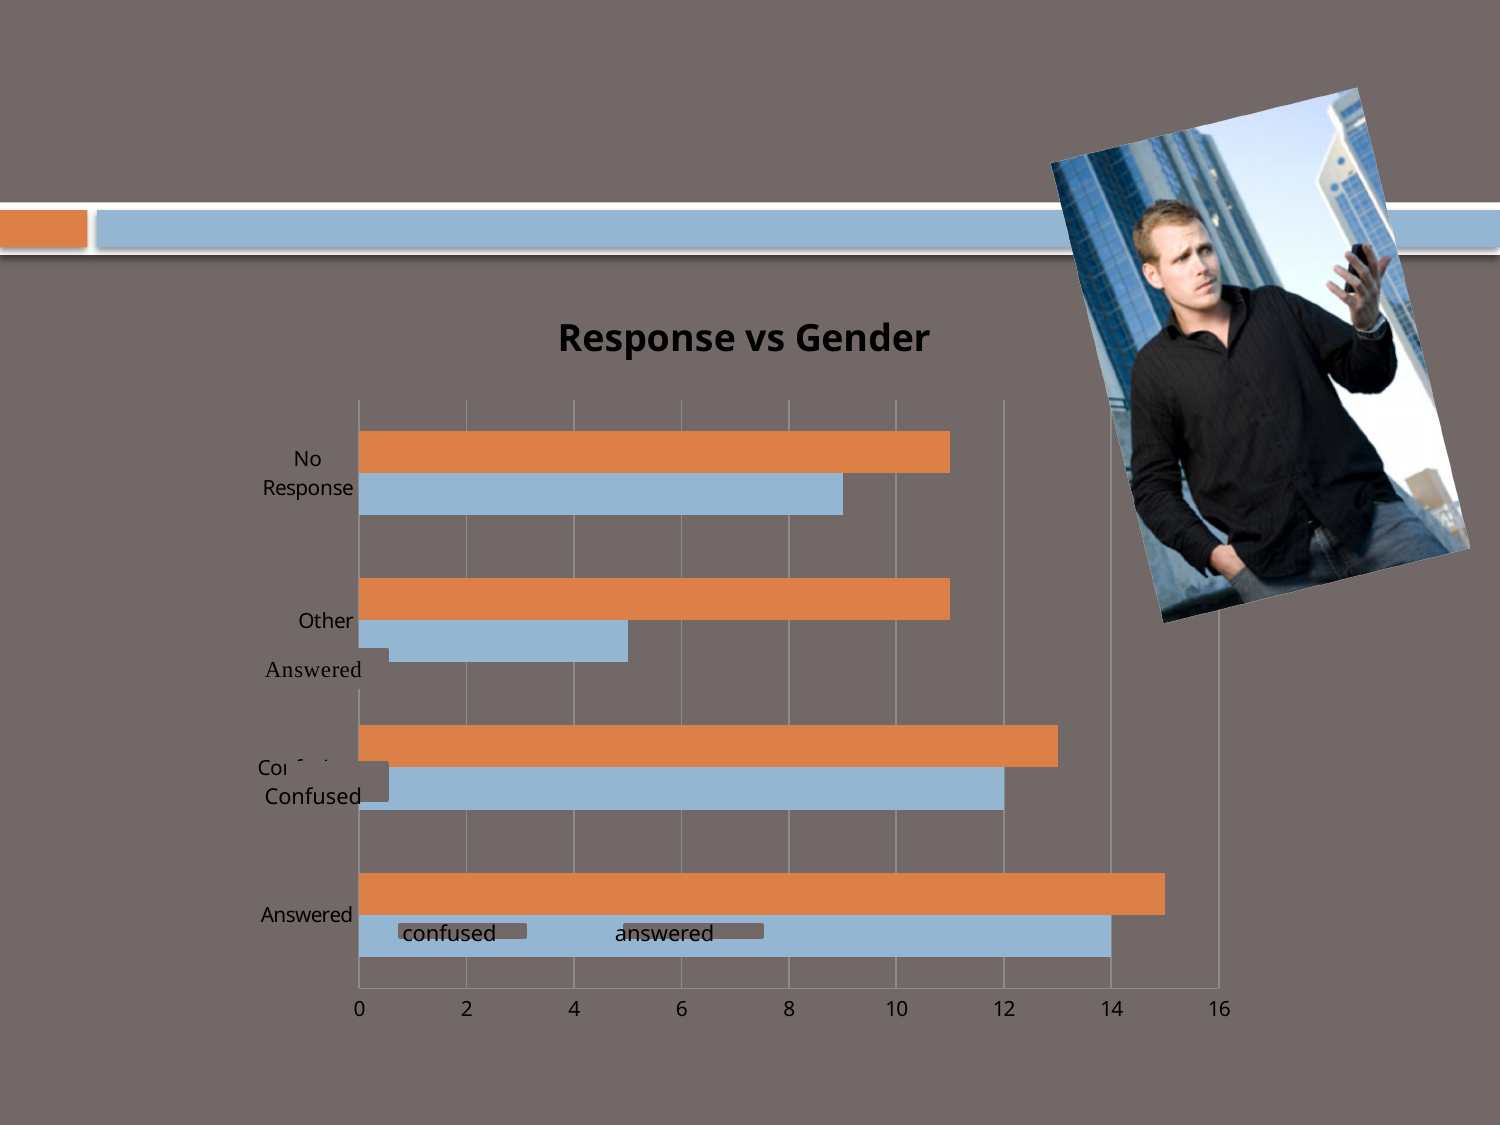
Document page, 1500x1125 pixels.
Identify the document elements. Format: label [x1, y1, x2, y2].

picture [1051, 88, 1469, 602]
chart [237, 287, 1251, 1038]
